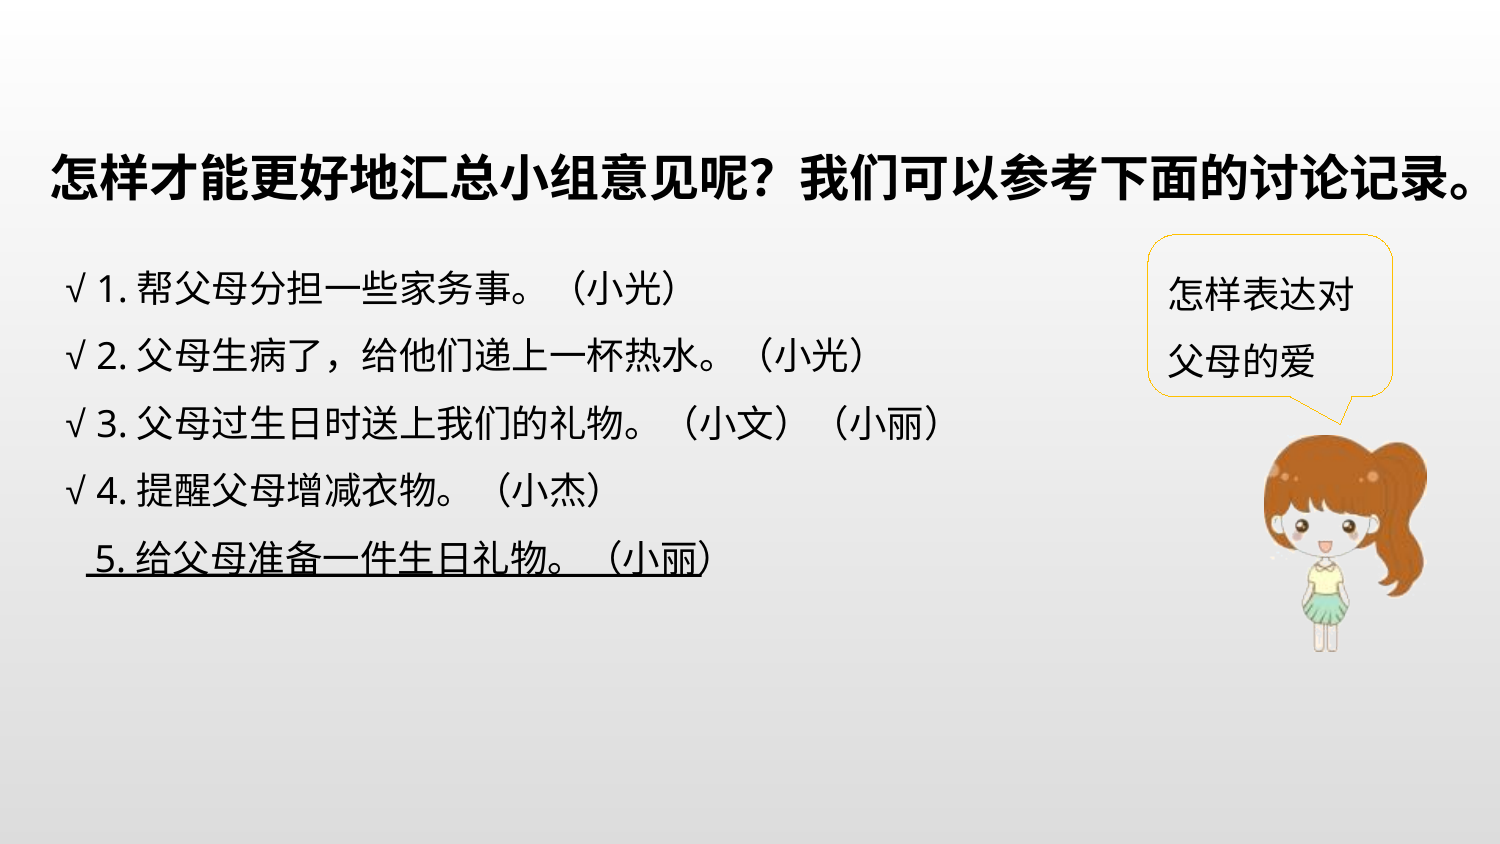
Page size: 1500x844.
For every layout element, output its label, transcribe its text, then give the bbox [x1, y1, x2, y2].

text_box 怎样表达对父母的爱 [1275, 234, 1393, 425]
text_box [40, 234, 1275, 591]
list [1264, 435, 1427, 652]
text_box 怎样才能更好地汇总小组意见呢？我们可以参考下面的讨论记录。 [37, 111, 1500, 213]
